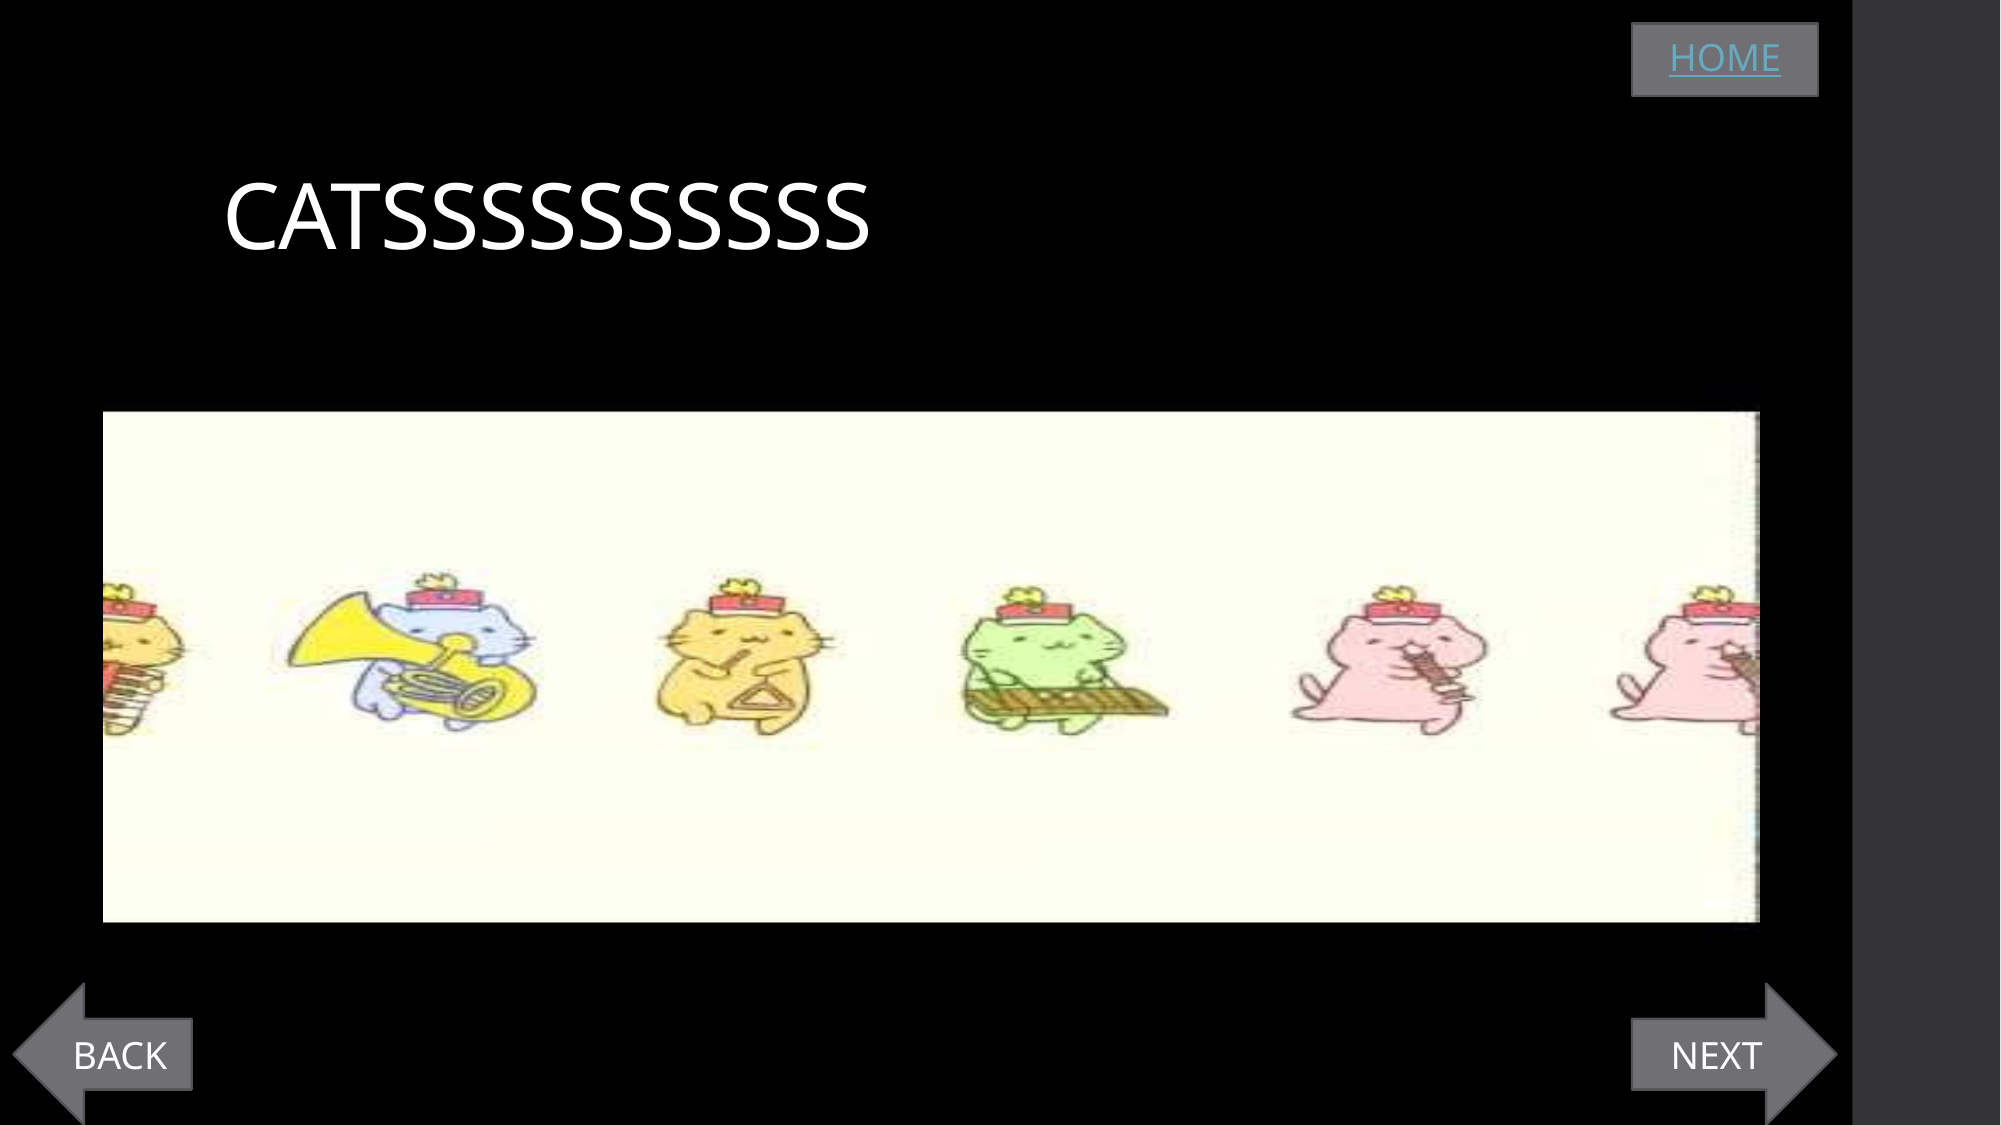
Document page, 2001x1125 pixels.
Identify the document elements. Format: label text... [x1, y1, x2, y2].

text_box BACK [12, 982, 193, 1125]
text_box HOME [1631, 22, 1819, 97]
text_box NEXT [1630, 983, 1838, 1125]
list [102, 326, 1761, 1009]
title CATSSSSSSSSSS [206, 60, 1797, 278]
